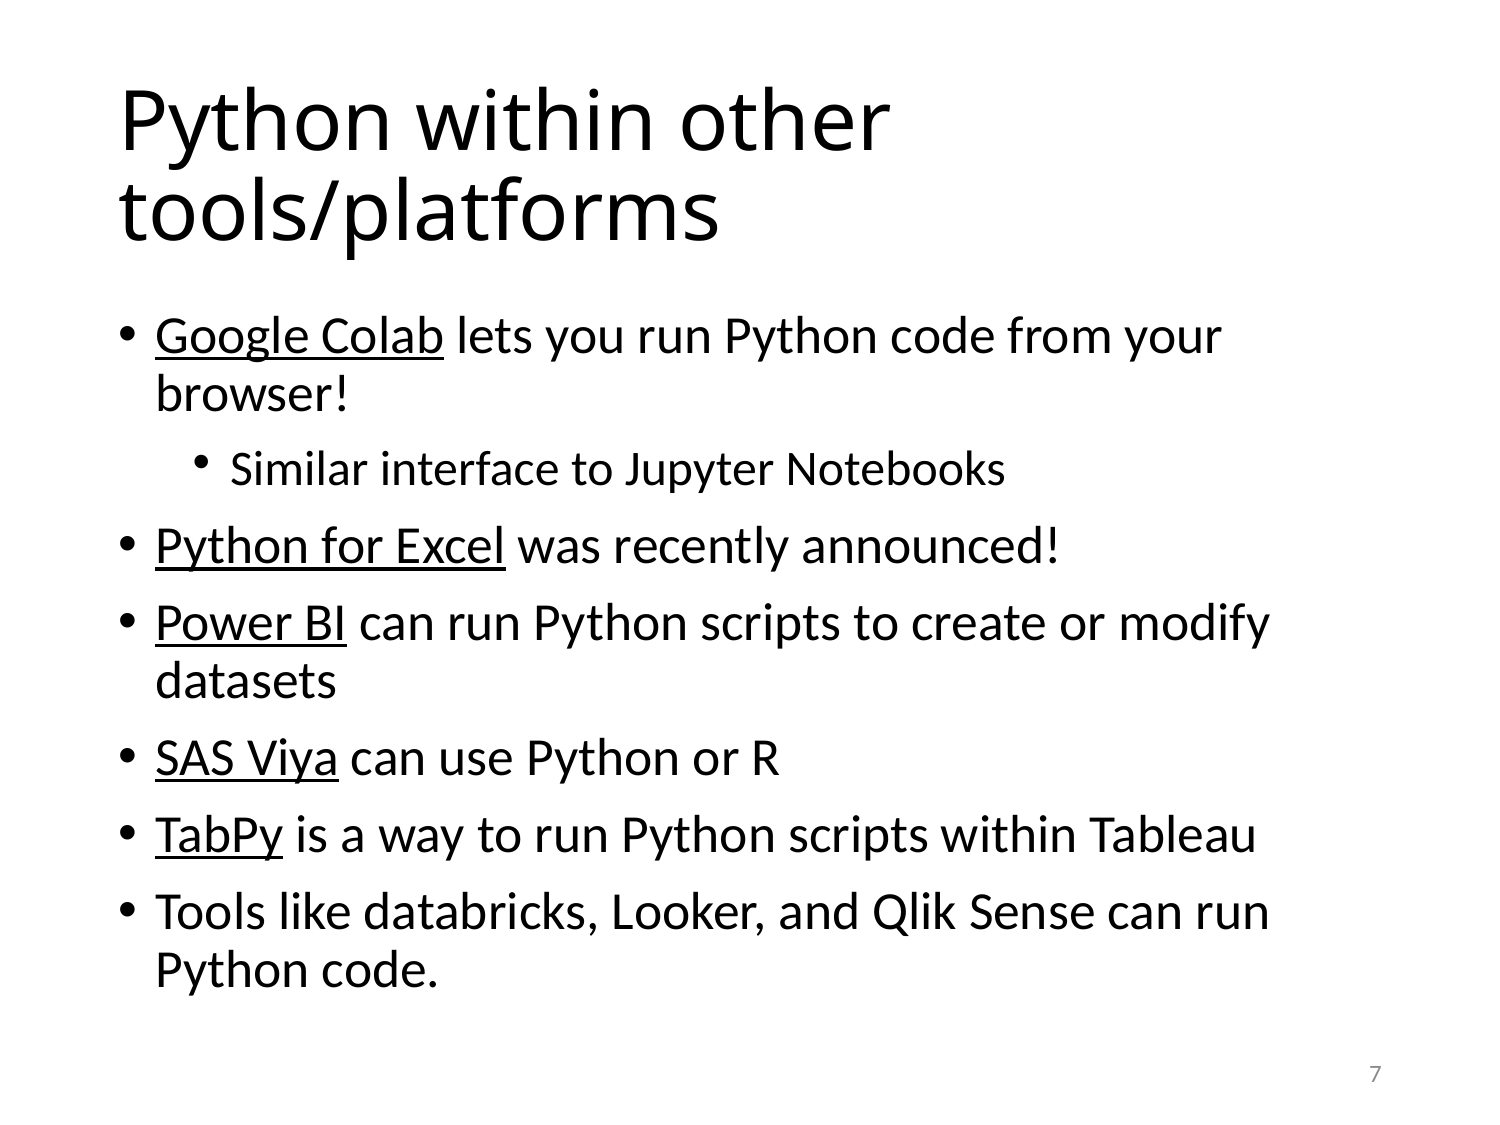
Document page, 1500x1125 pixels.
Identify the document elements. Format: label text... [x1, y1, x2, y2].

slide_number 7 [1059, 1042, 1397, 1103]
title Python within other tools/platforms [103, 59, 1397, 278]
list Google Colab lets you run Python code from your browser! Similar interface to Jupyter Notebooks Python for Excel was recently announced! Power BI can run Python scripts to create or modify datasets SAS Viya can use Python or R TabPy is a way to run Python scripts within Tableau Tools like databricks, Looker, and Qlik Sense can run Python code. [103, 299, 1397, 1014]
